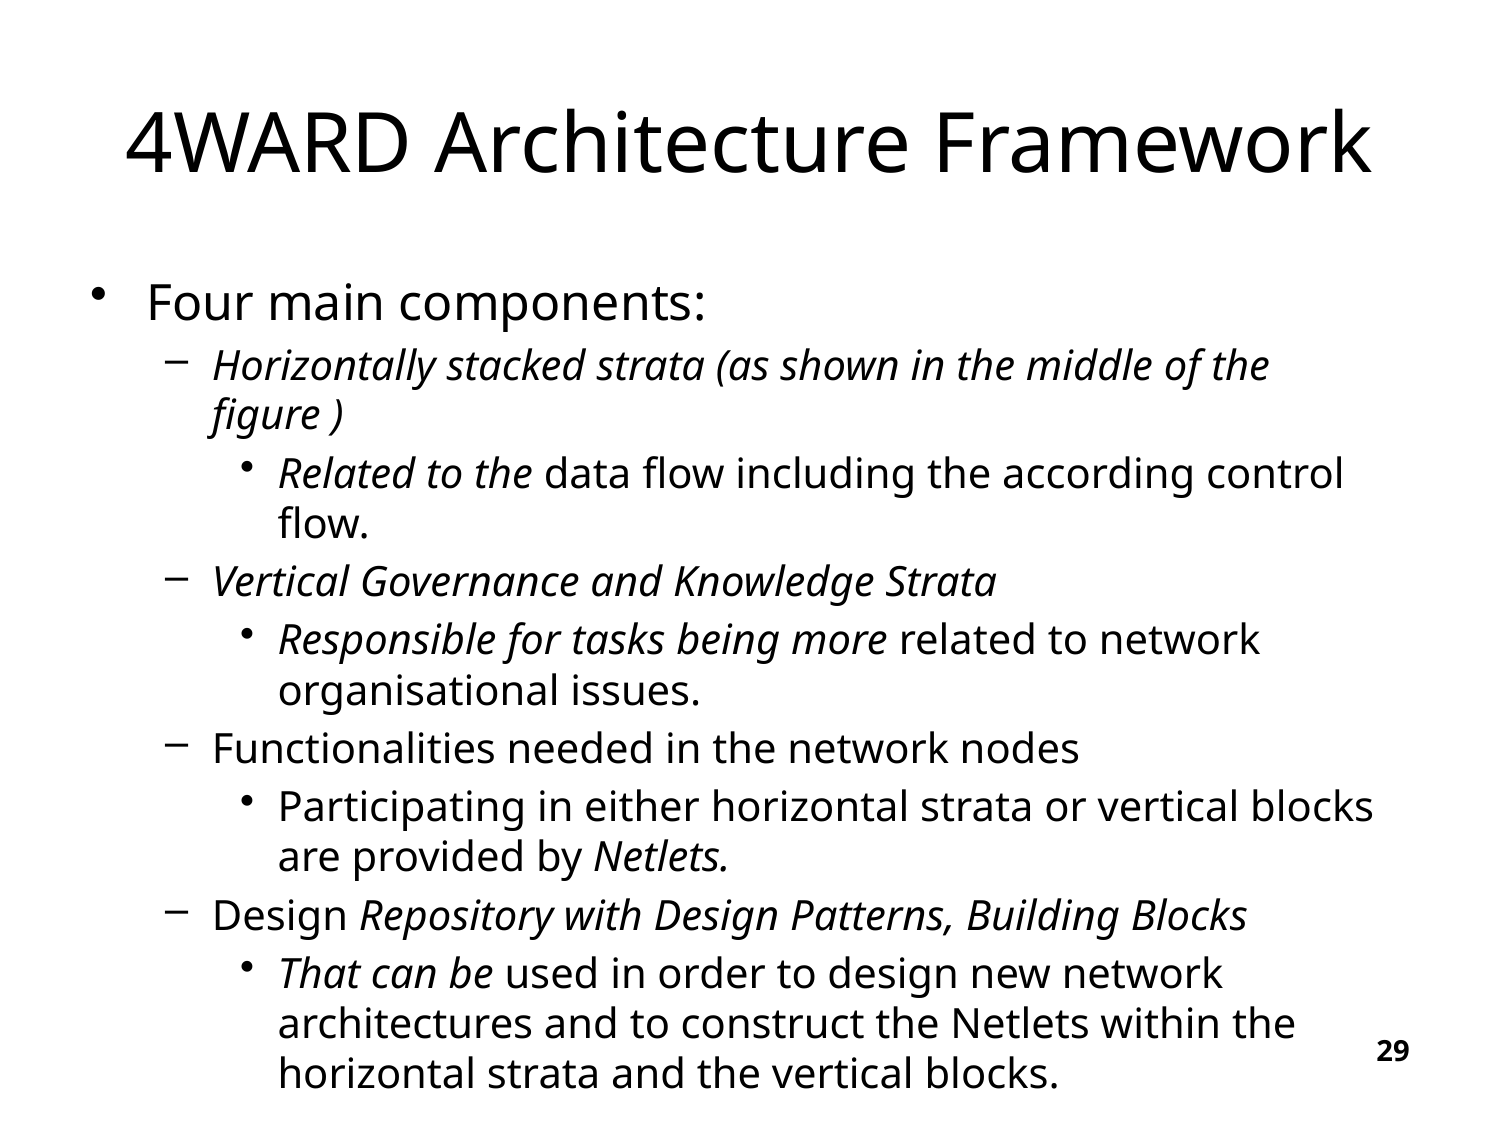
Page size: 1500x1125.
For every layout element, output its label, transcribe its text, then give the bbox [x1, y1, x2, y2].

slide_number 29 [1074, 1024, 1426, 1103]
title 4WARD Architecture Framework [74, 44, 1426, 233]
list Four main components: Horizontally stacked strata (as shown in the middle of the figure ) Related to the data flow including the according control flow. Vertical Governance and Knowledge Strata Responsible for tasks being more related to network organisational issues. Functionalities needed in the network nodes Participating in either horizontal strata or vertical blocks are provided by Netlets. Design Repository with Design Patterns, Building Blocks That can be used in order to design new network architectures and to construct the Netlets within the horizontal strata and the vertical blocks. [74, 262, 1426, 1006]
